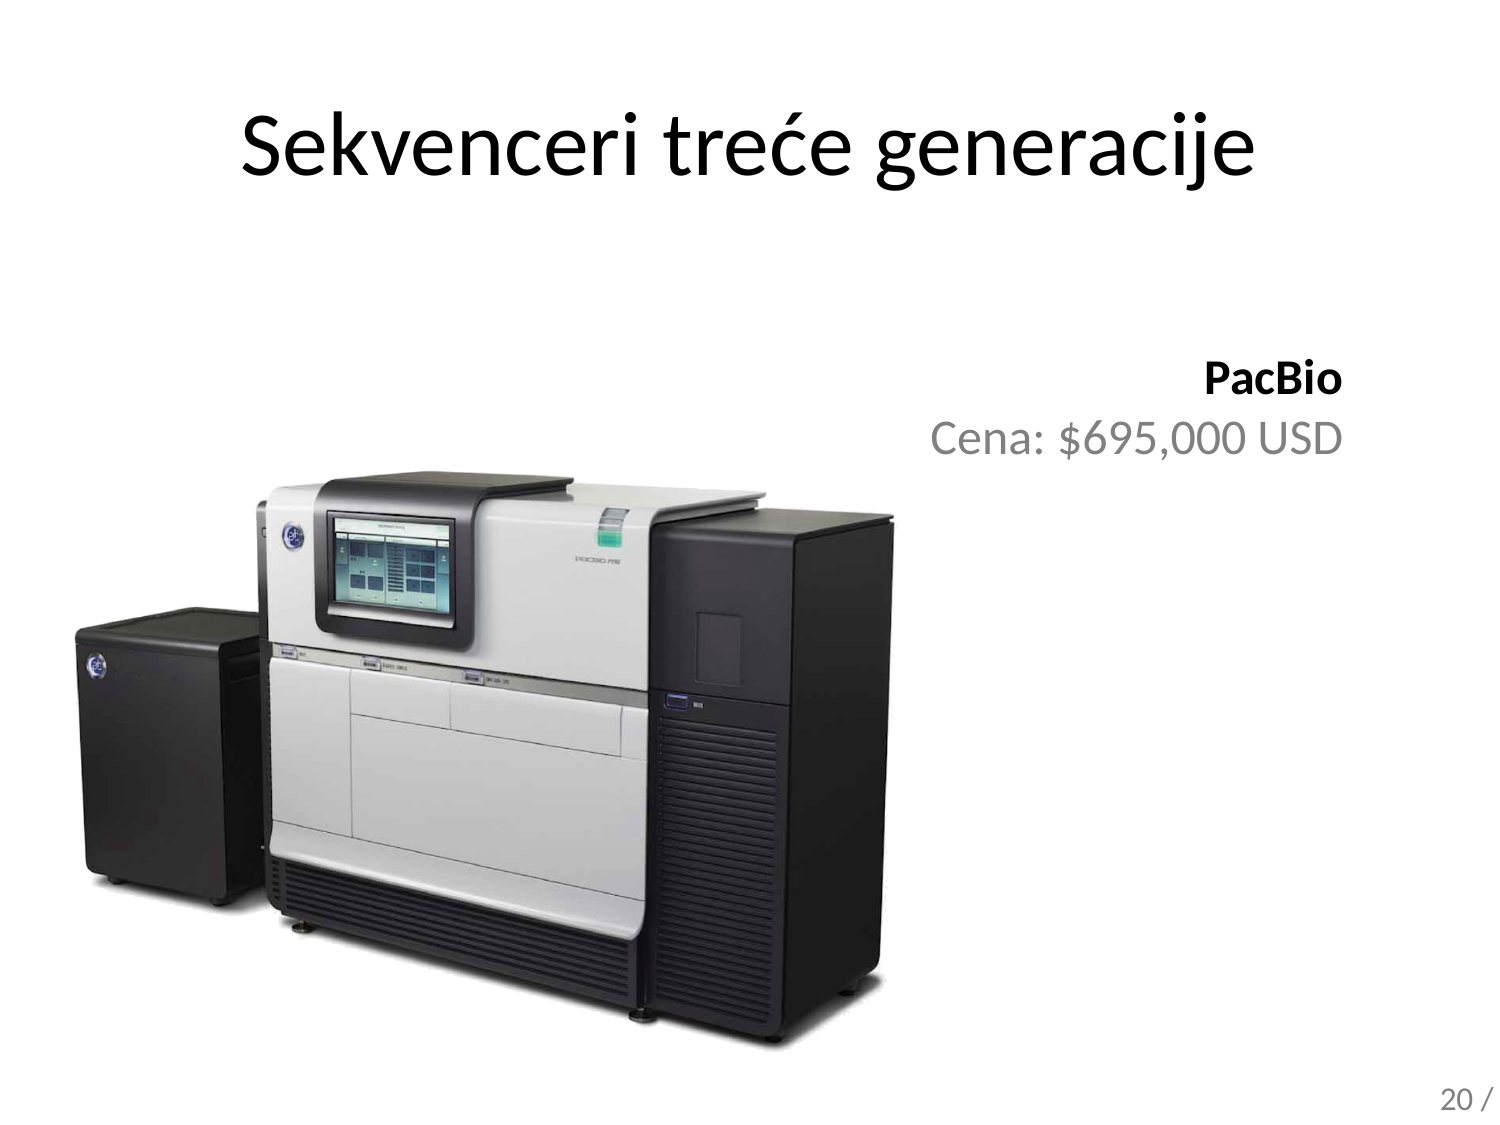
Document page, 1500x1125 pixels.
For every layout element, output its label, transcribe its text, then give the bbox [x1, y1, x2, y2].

title Sekvenceri treće generacije [75, 45, 1425, 233]
text_box PacBio Cena: $695,000 USD [915, 337, 1359, 473]
picture [64, 462, 901, 1054]
